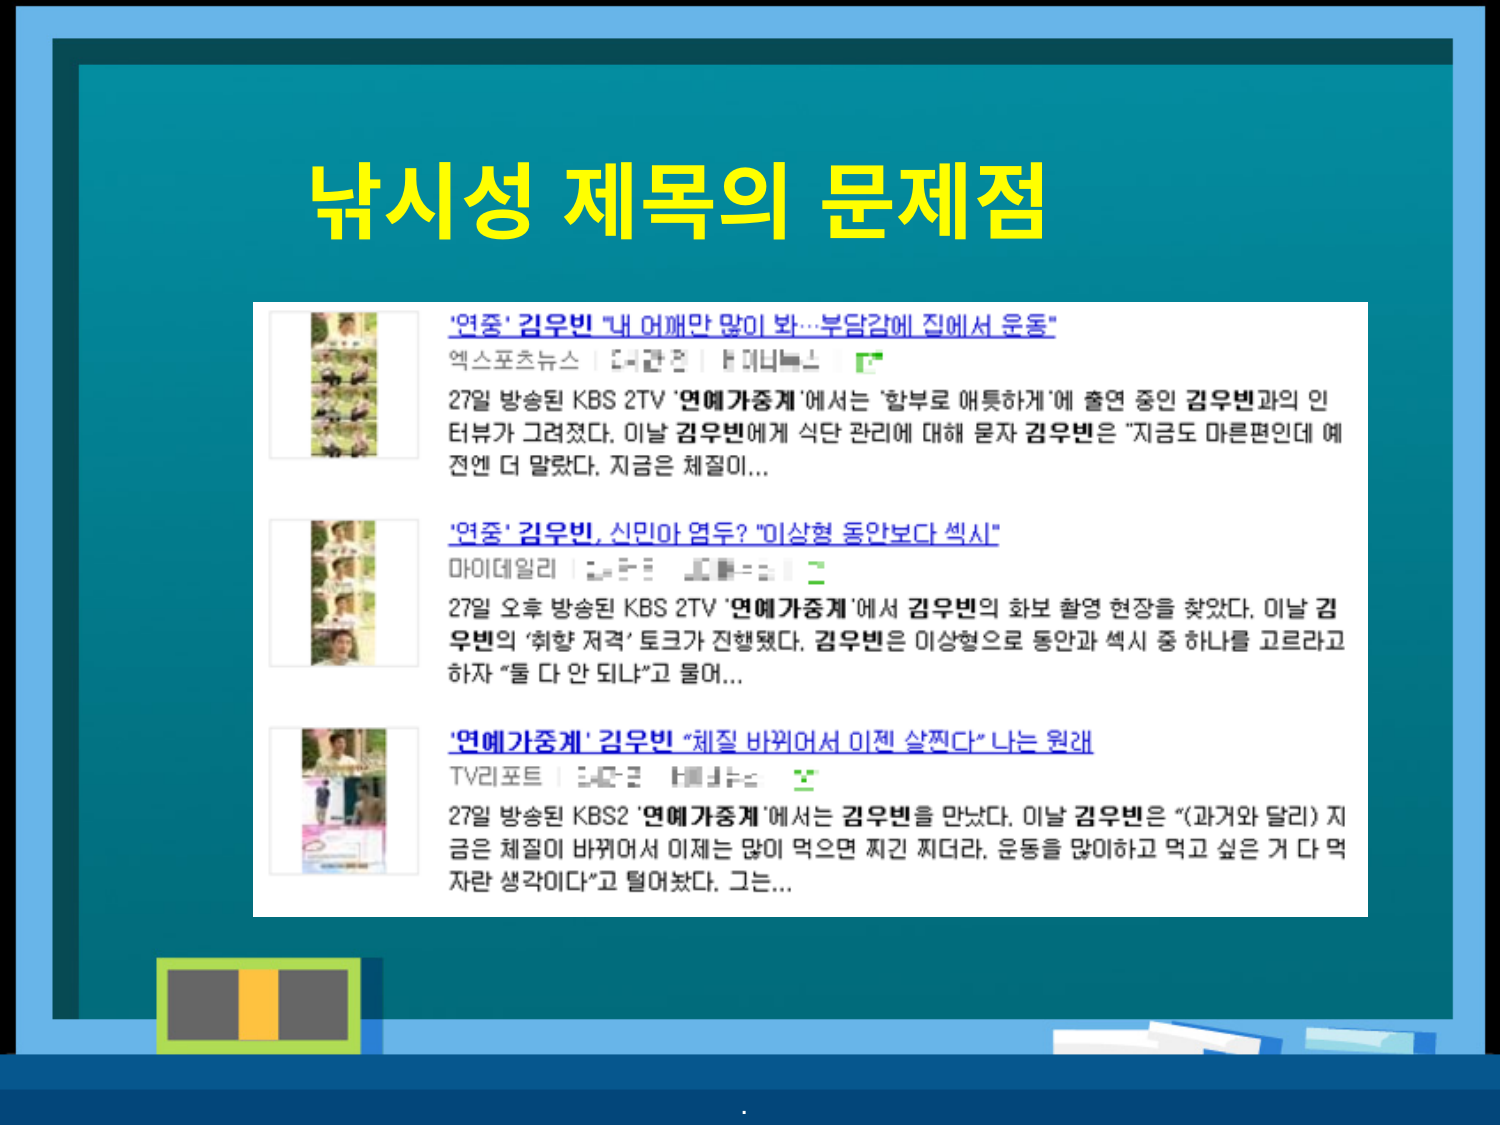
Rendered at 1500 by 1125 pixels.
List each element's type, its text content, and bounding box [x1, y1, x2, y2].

text_box [278, 252, 1500, 356]
text_box [253, 227, 1500, 302]
title 낚시성 제목의 문제점 [76, 172, 1483, 327]
picture [0, 0, 1500, 1125]
